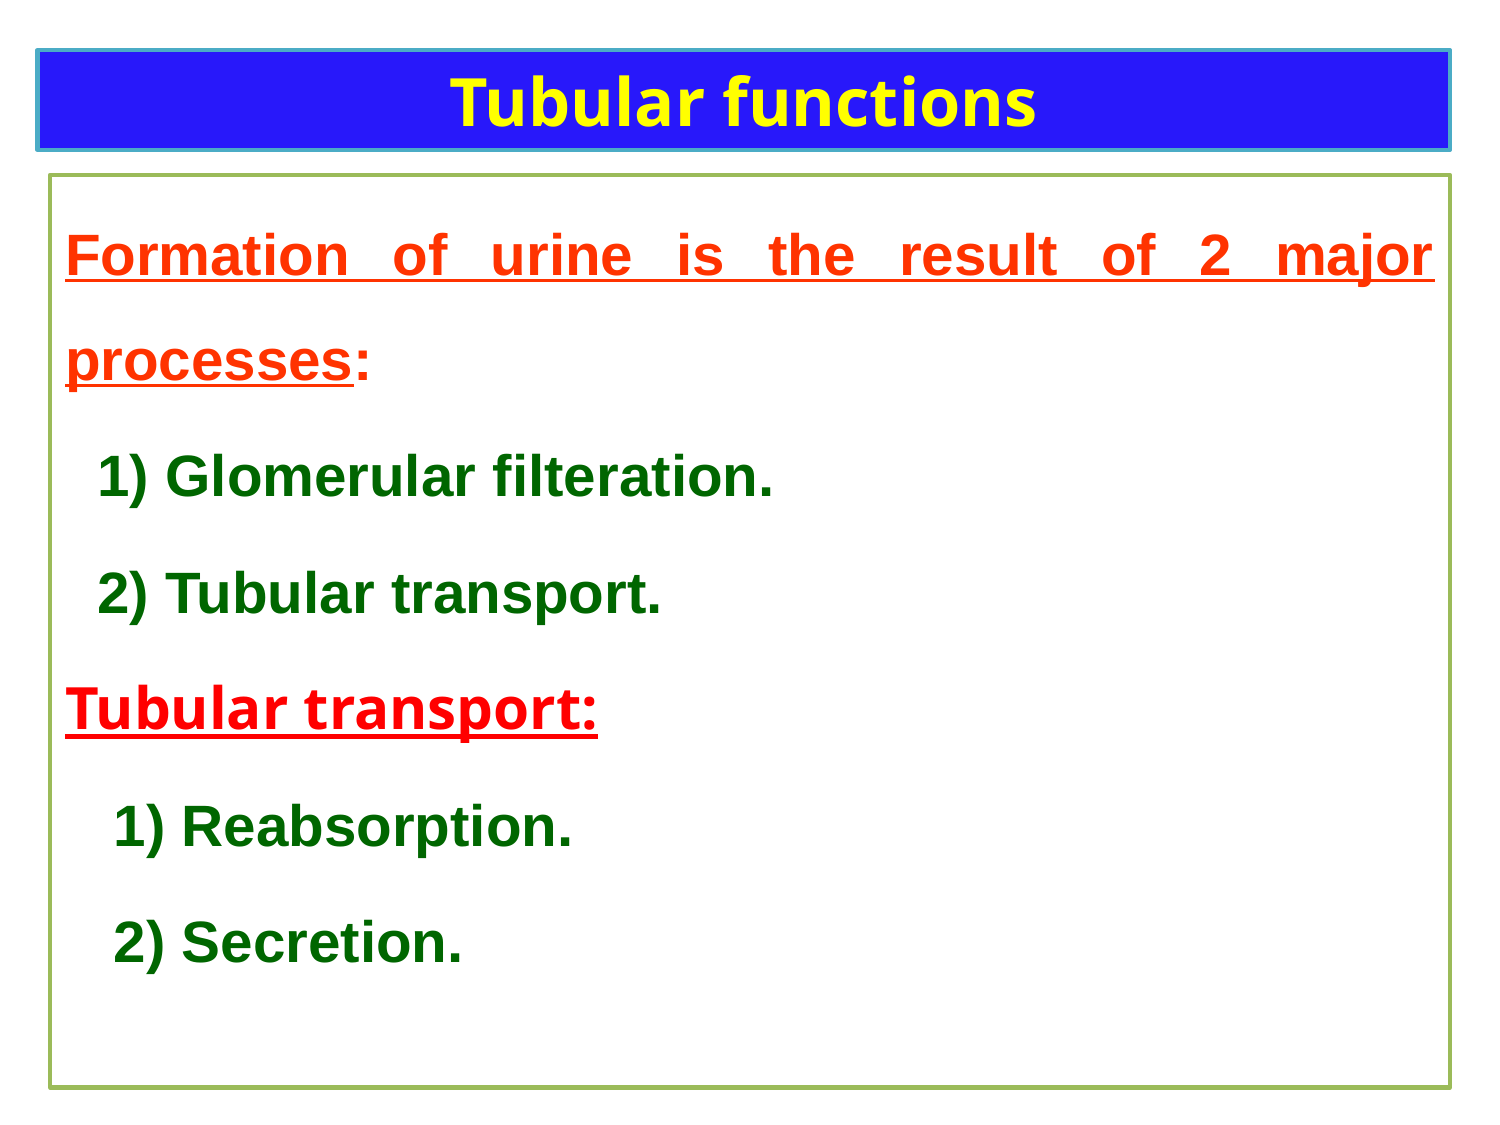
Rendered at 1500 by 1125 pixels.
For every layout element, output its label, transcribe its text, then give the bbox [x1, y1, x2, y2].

subtitle Formation of urine is the result of 2 major processes: 1) Glomerular filteration. 2) Tubular transport. Tubular transport: 1) Reabsorption. 2) Secretion. [48, 173, 1452, 1090]
title Tubular functions [35, 48, 1452, 152]
